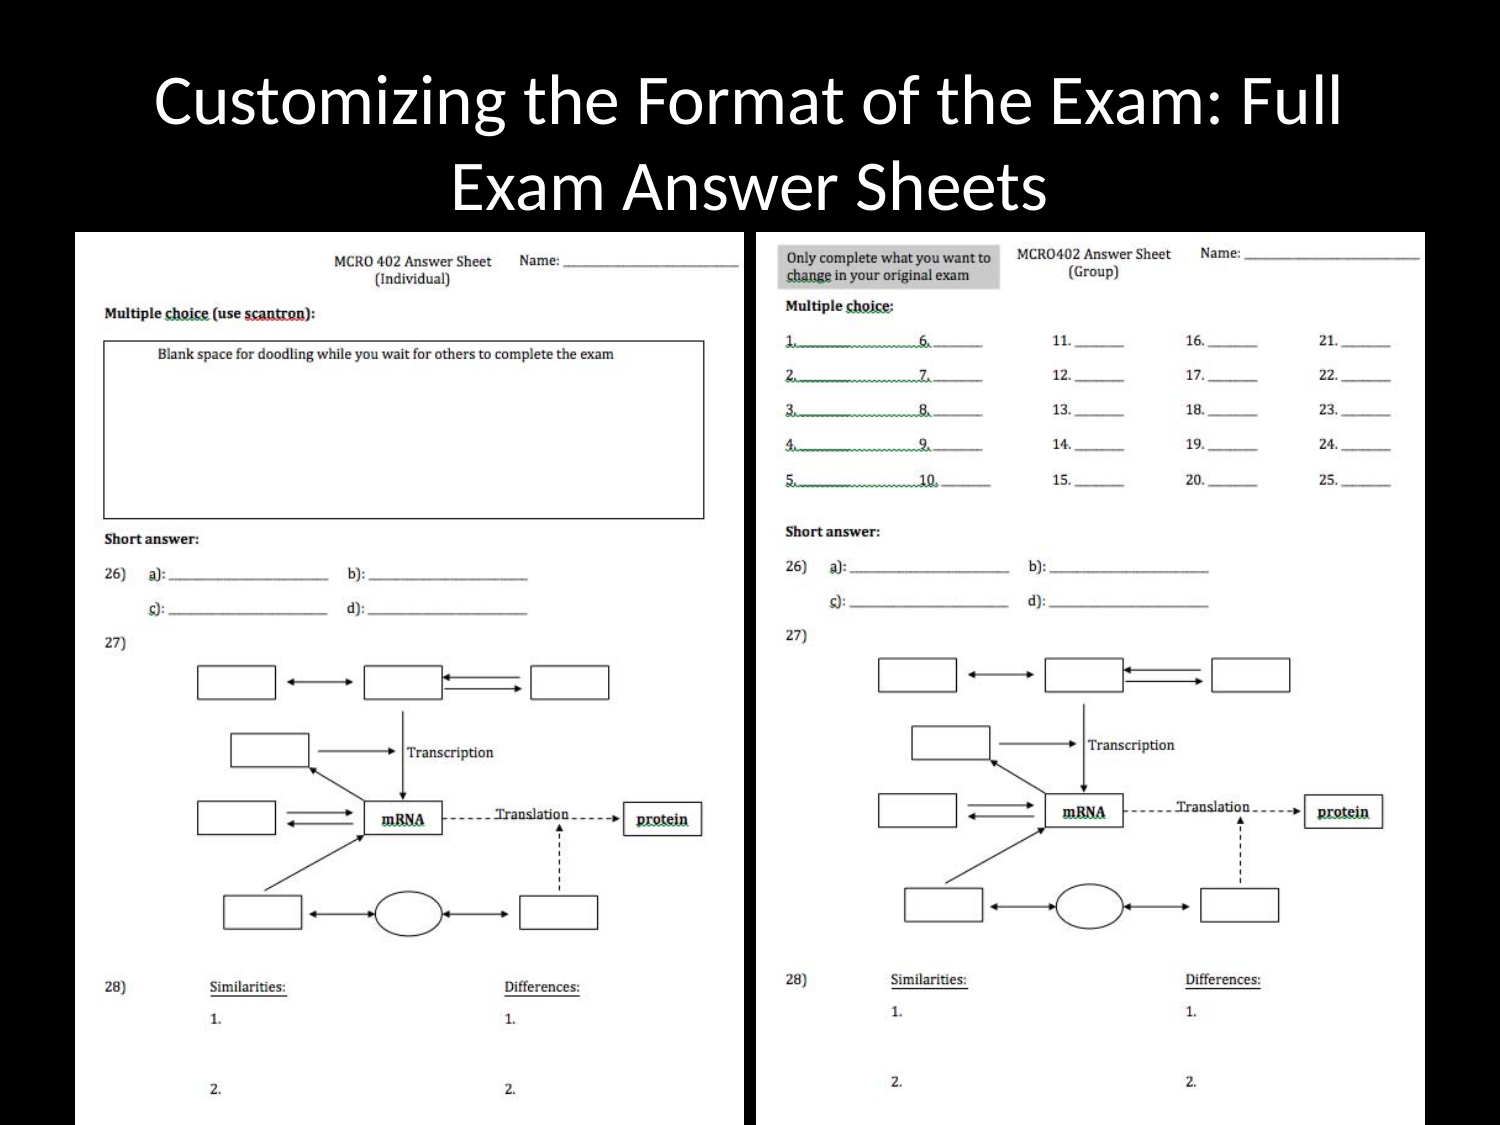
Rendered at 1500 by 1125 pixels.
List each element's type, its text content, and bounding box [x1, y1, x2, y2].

picture [74, 232, 744, 1125]
picture [756, 232, 1426, 1125]
title Customizing the Format of the Exam: Full Exam Answer Sheets [75, 45, 1425, 233]
